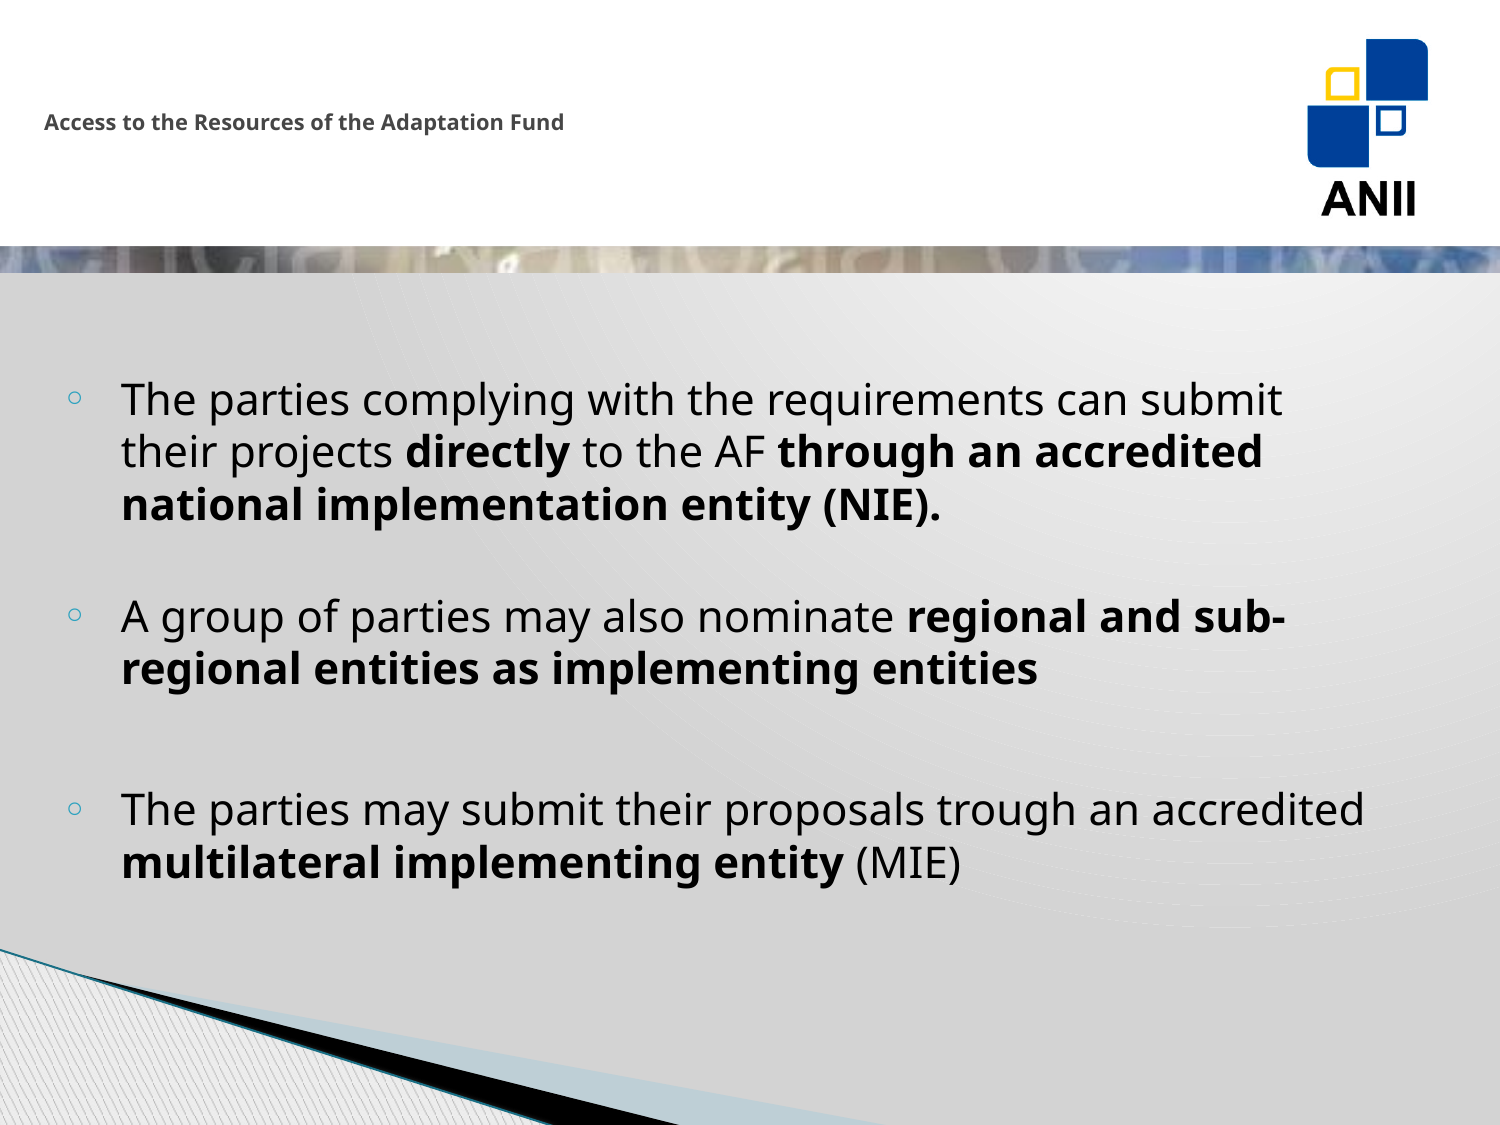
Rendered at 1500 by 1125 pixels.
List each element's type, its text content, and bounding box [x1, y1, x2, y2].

list The parties complying with the requirements can submit their projects directly to the AF through an accredited national implementation entity (NIE). A group of parties may also nominate regional and sub-regional entities as implementing entities The parties may submit their proposals trough an accredited multilateral implementing entity (MIE) [46, 304, 1398, 1048]
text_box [0, 0, 1500, 274]
